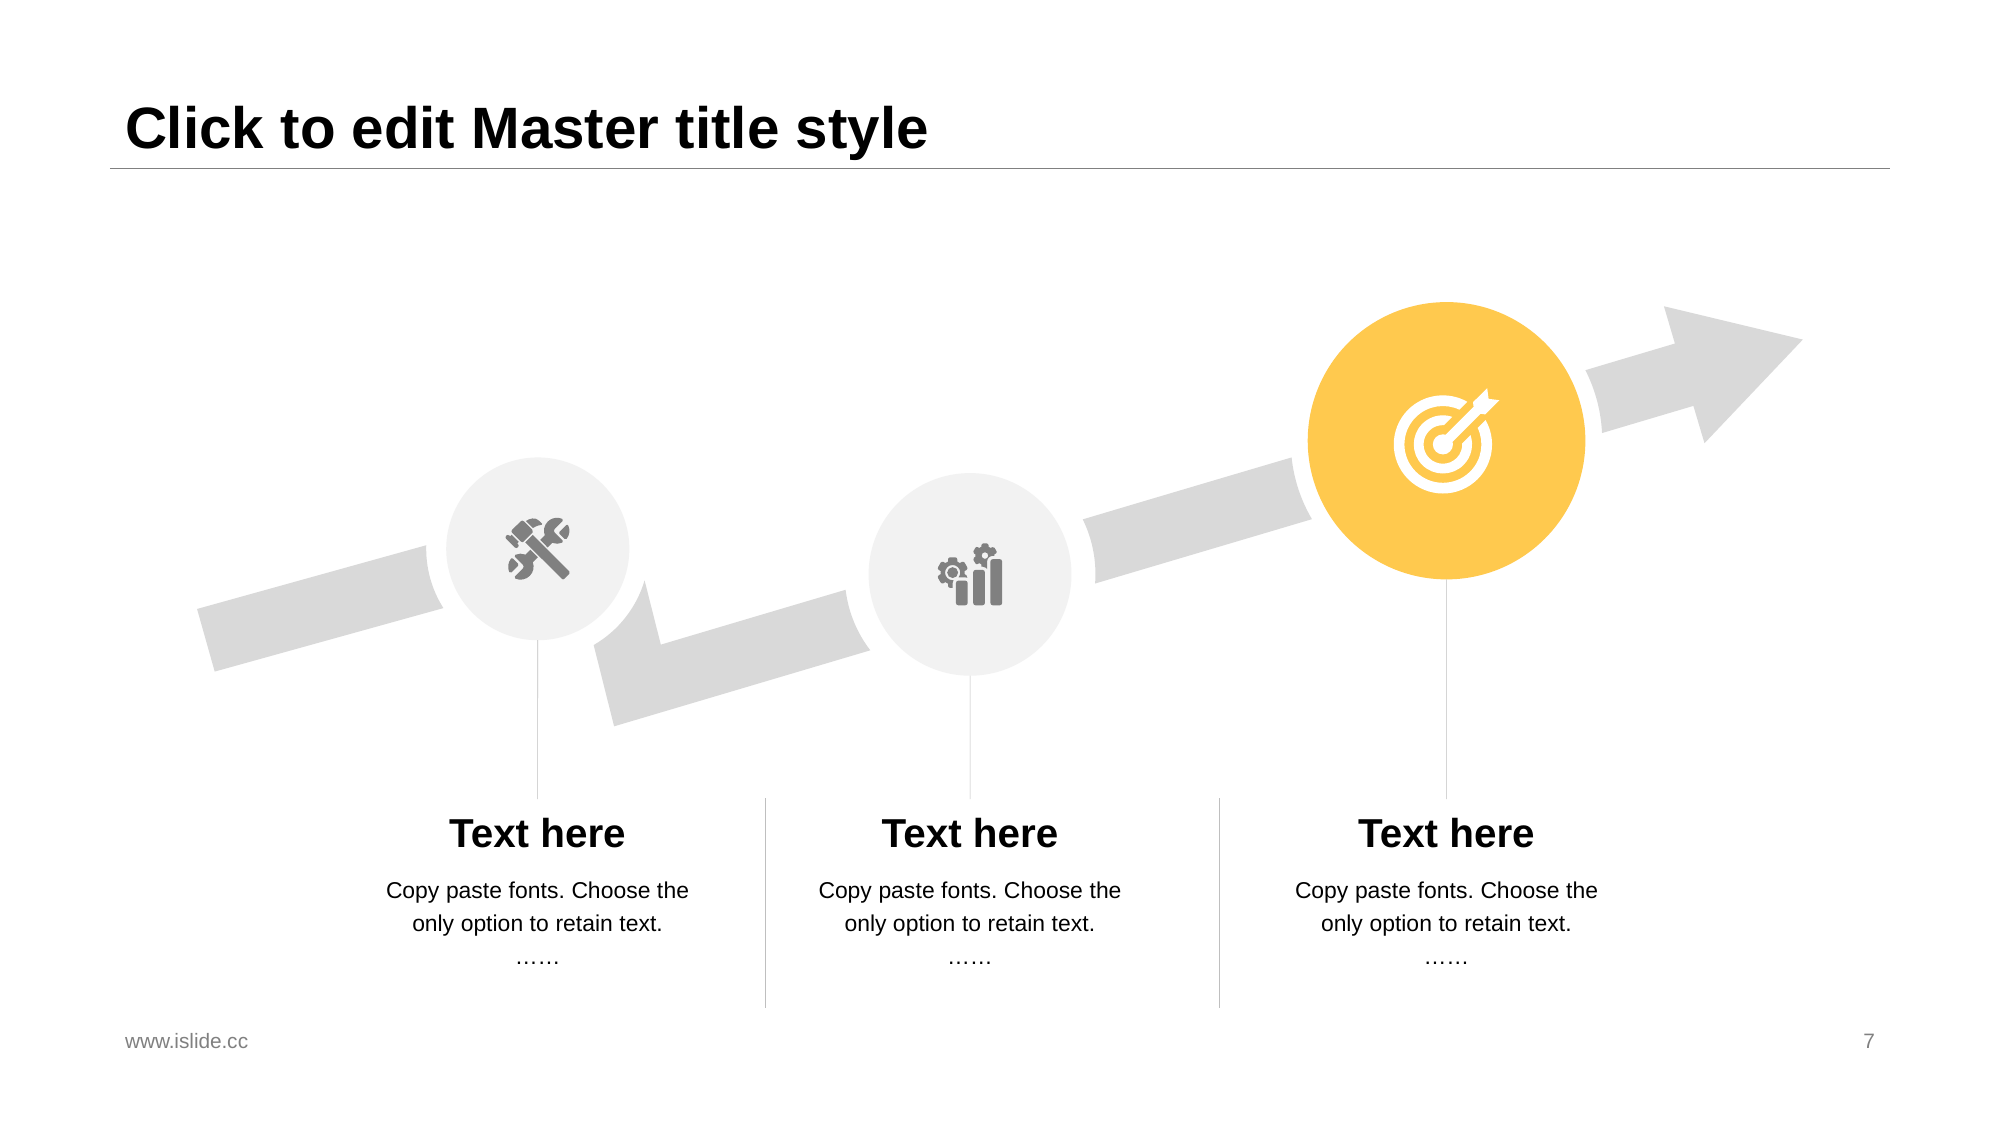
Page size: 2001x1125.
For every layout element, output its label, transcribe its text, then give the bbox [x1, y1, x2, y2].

slide_number 7 [1412, 1023, 1890, 1058]
footer www.islide.cc [109, 1023, 790, 1058]
title Click to edit Master title style [109, 0, 1890, 169]
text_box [197, 302, 1803, 1008]
